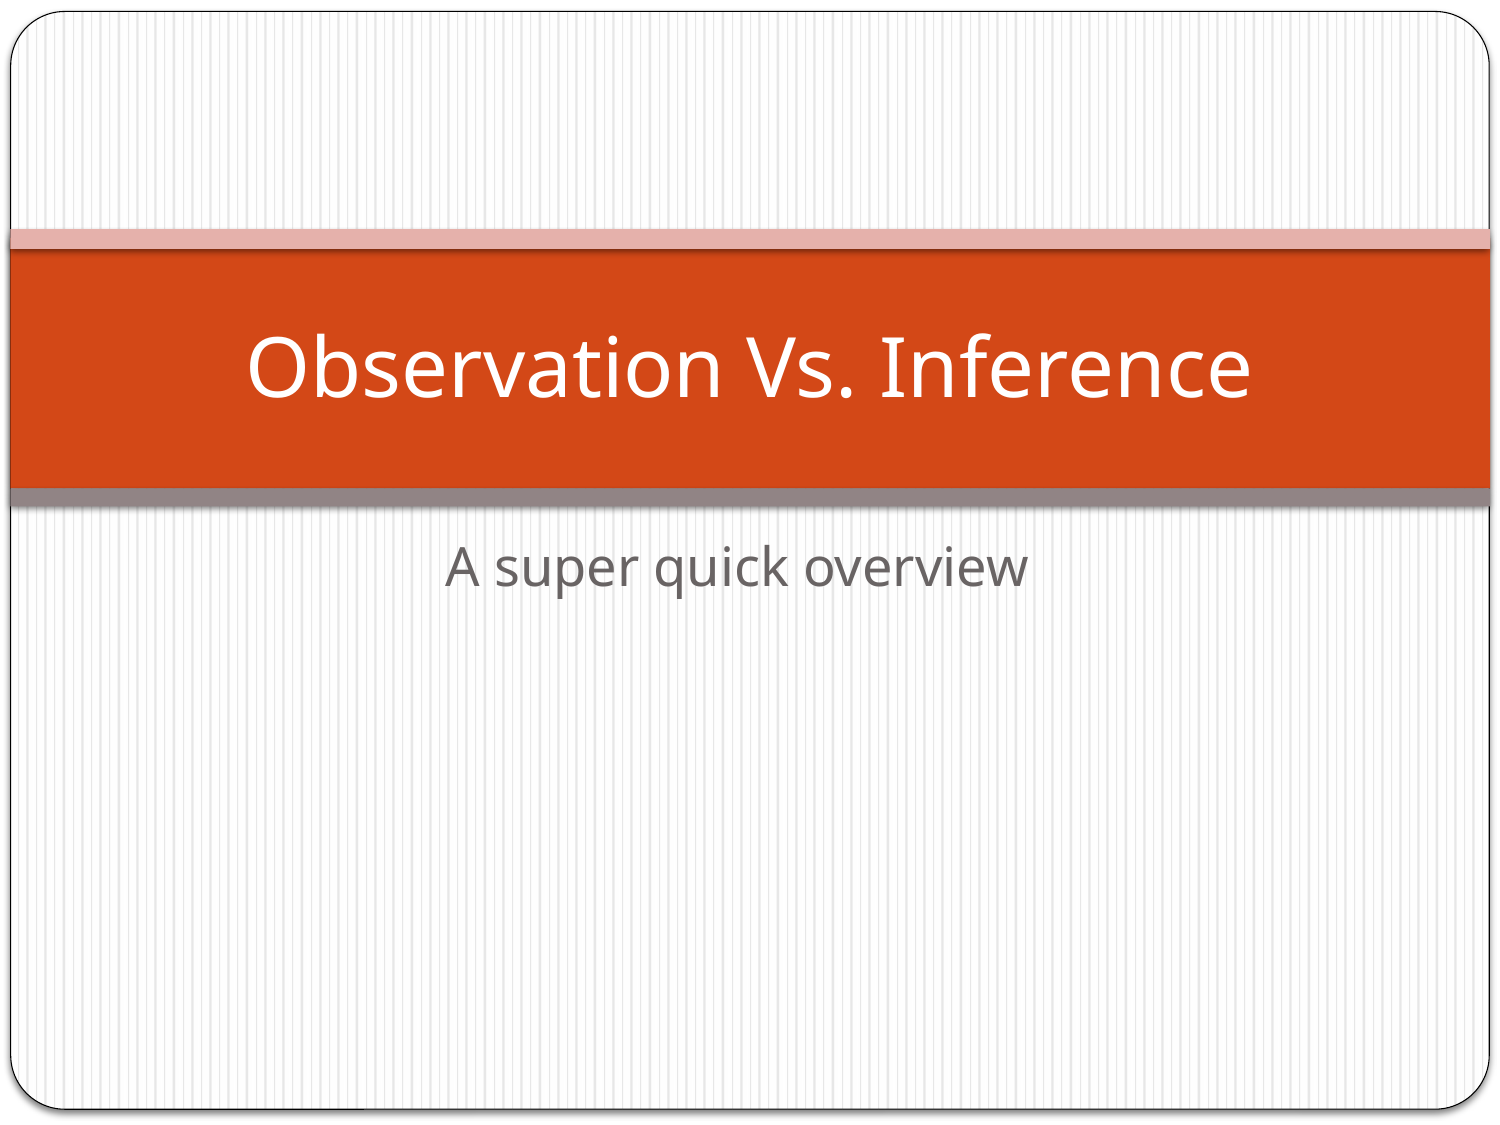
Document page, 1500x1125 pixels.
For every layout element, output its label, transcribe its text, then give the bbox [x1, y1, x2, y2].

subtitle A super quick overview [212, 525, 1263, 788]
title Observation Vs. Inference [75, 247, 1425, 489]
